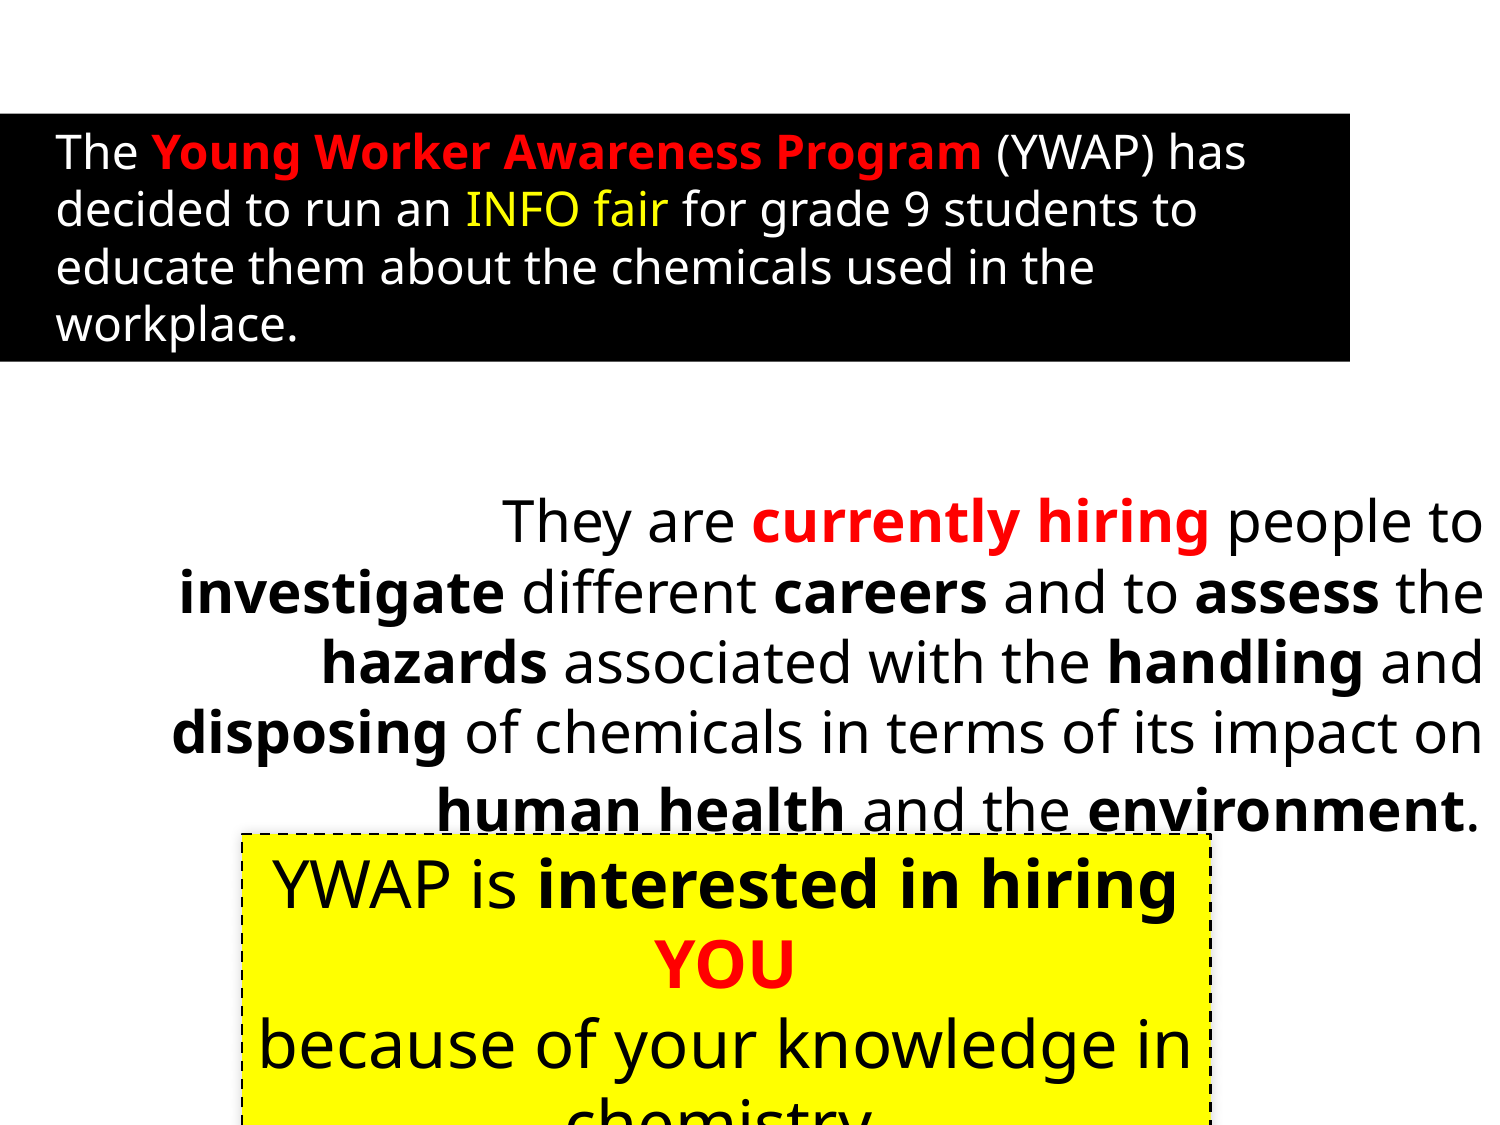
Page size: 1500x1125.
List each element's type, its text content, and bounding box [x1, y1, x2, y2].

text_box YWAP is interested in hiring YOU because of your knowledge in chemistry. [242, 834, 1211, 1125]
list The Young Worker Awareness Program (YWAP) has decided to run an INFO fair for grade 9 students to educate them about the chemicals used in the workplace. [0, 113, 1350, 362]
text_box They are currently hiring people to investigate different careers and to assess the hazards associated with the handling and disposing of chemicals in terms of its impact on human health and the environment. [53, 468, 1500, 853]
